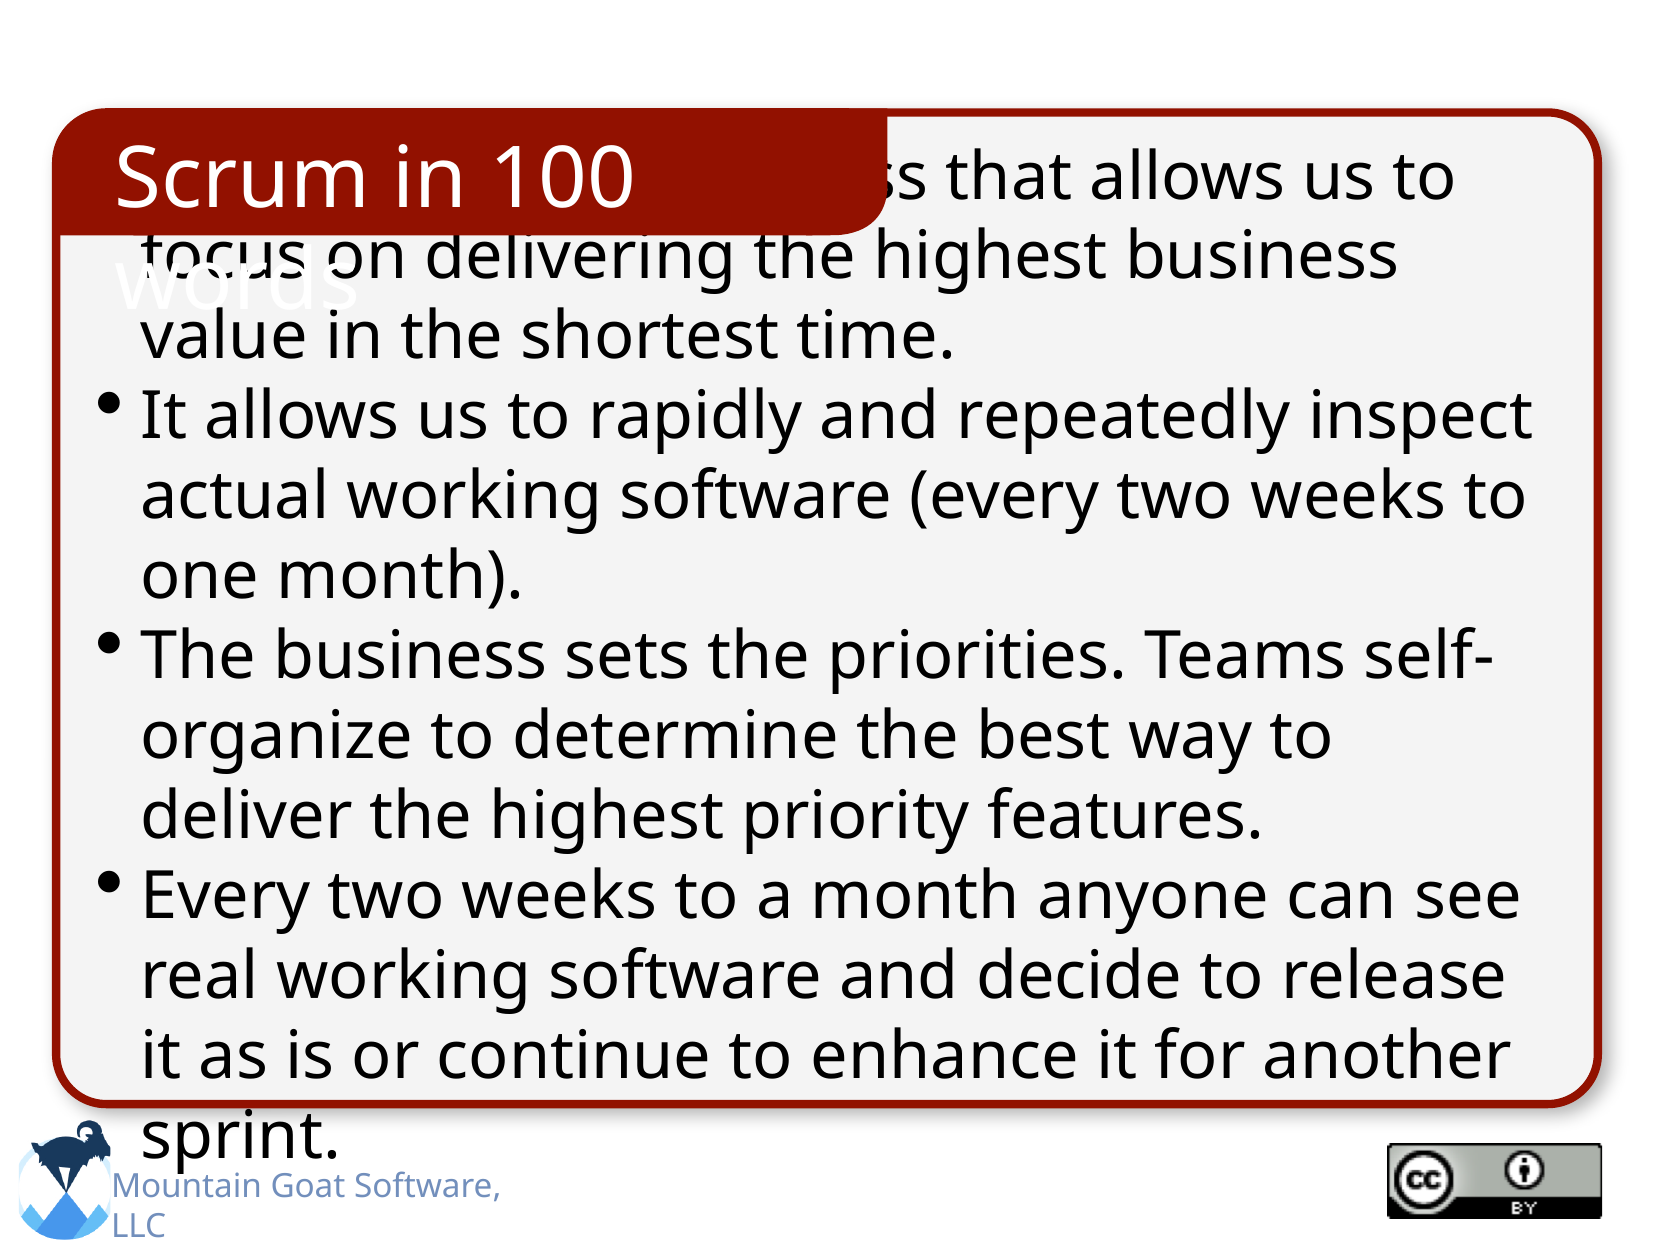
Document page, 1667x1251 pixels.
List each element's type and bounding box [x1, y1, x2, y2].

picture [18, 1120, 111, 1240]
picture [1387, 1143, 1603, 1219]
text_box [53, 108, 1599, 1105]
